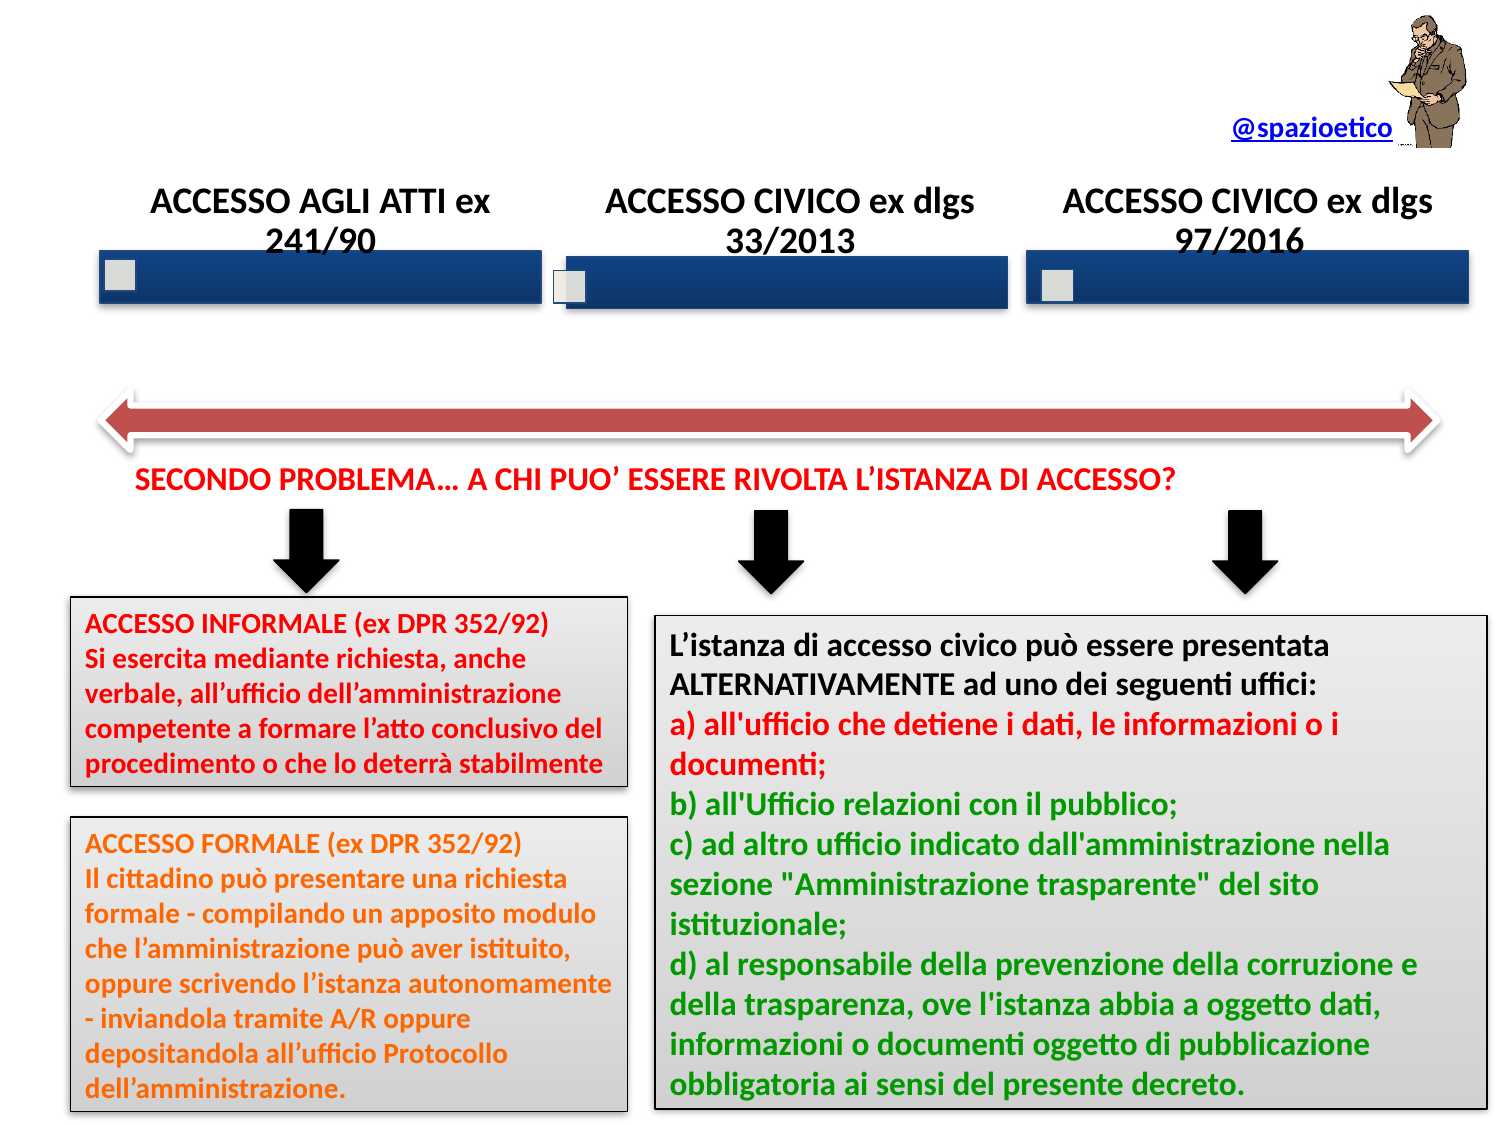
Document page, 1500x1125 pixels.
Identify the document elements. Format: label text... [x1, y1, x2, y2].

text_box [97, 387, 1441, 450]
text_box SECONDO PROBLEMA… A CHI PUO’ ESSERE RIVOLTA L’ISTANZA DI ACCESSO? [120, 450, 1469, 505]
text_box [273, 508, 340, 594]
text_box [737, 510, 805, 595]
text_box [99, 174, 1469, 374]
text_box ACCESSO FORMALE (ex DPR 352/92) Il cittadino può presentare una richiesta formale - compilando un apposito modulo che l’amministrazione può aver istituito, oppure scrivendo l’istanza autonomamente - inviandola tramite A/R oppure depositandola all’ufficio Protocollo dell’amministrazione. [70, 816, 628, 1112]
picture [1372, 7, 1488, 148]
text_box [1212, 510, 1279, 595]
text_box ACCESSO INFORMALE (ex DPR 352/92) Si esercita mediante richiesta, anche verbale, all’ufficio dell’amministrazione competente a formare l’atto conclusivo del procedimento o che lo deterrà stabilmente [70, 596, 628, 787]
text_box L’istanza di accesso civico può essere presentata ALTERNATIVAMENTE ad uno dei seguenti uffici: a) all'ufficio che detiene i dati, le informazioni o i documenti; b) all'Ufficio relazioni con il pubblico; c) ad altro ufficio indicato dall'amministrazione nella sezione "Amministrazione trasparente" del sito istituzionale; d) al responsabile della prevenzione della corruzione e della trasparenza, ove l'istanza abbia a oggetto dati, informazioni o documenti oggetto di pubblicazione obbligatoria ai sensi del presente decreto. [654, 615, 1488, 1110]
